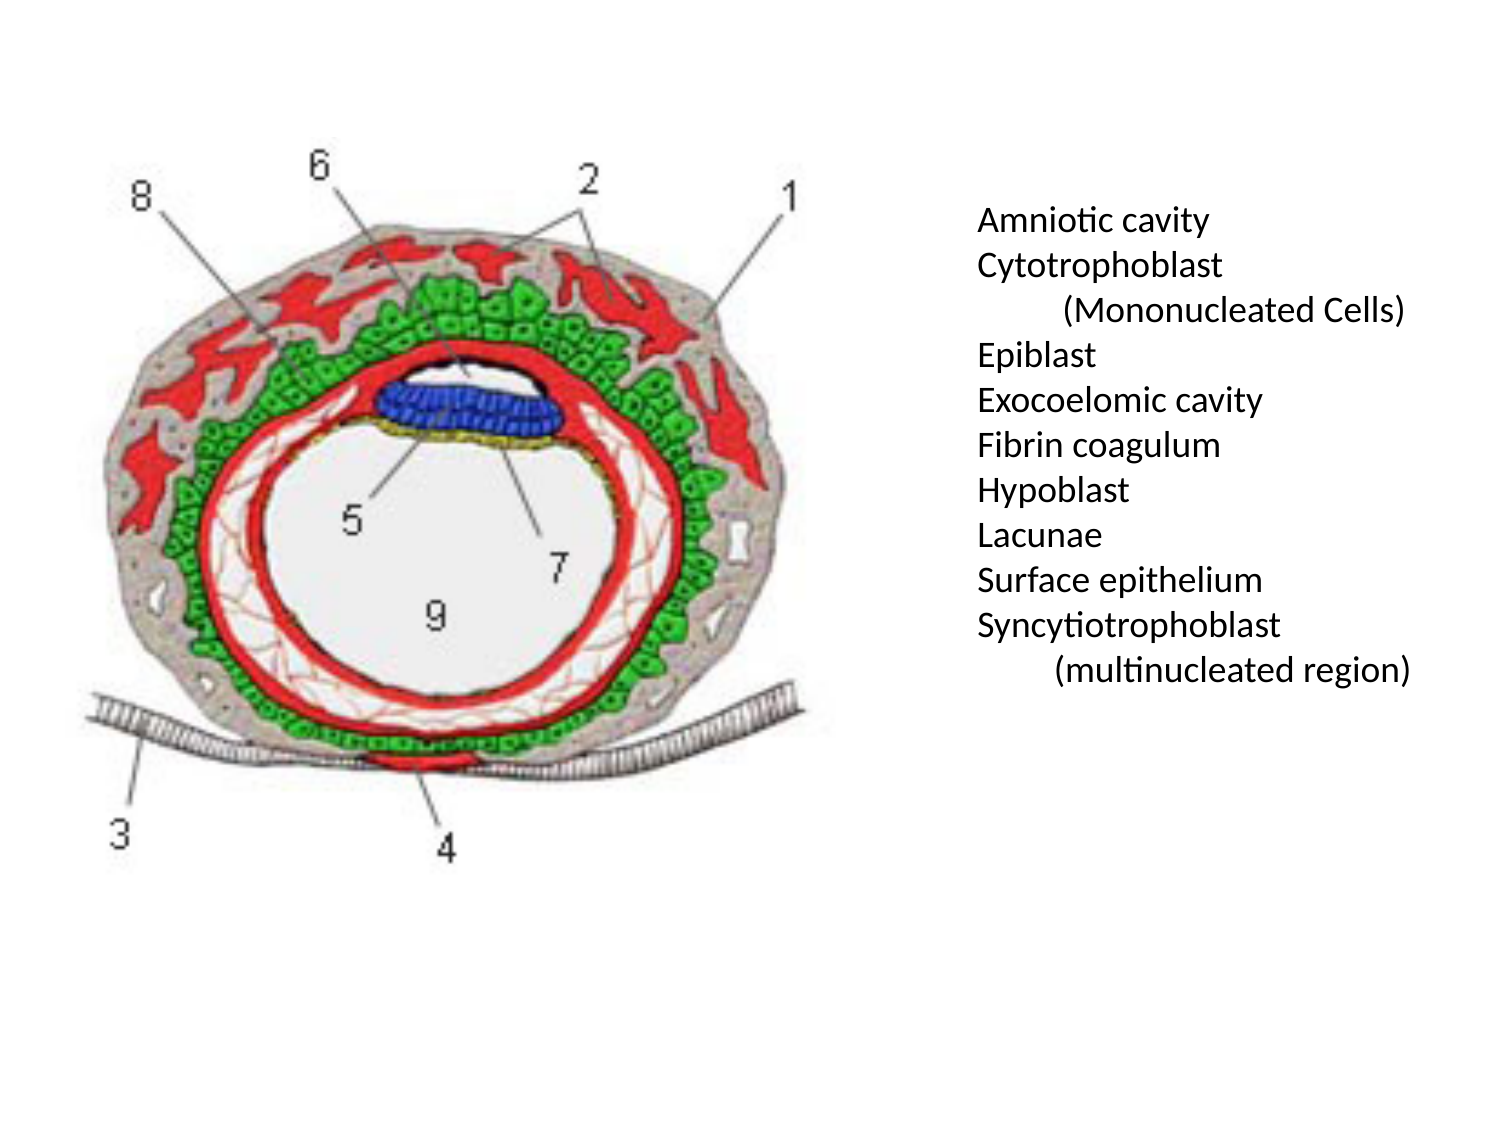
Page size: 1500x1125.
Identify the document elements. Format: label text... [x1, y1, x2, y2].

text_box Amniotic cavity Cytotrophoblast (Mononucleated Cells) Epiblast Exocoelomic cavity Fibrin coagulum Hypoblast Lacunae Surface epithelium Syncytiotrophoblast (multinucleated region) [962, 187, 1450, 968]
picture [49, 137, 851, 888]
